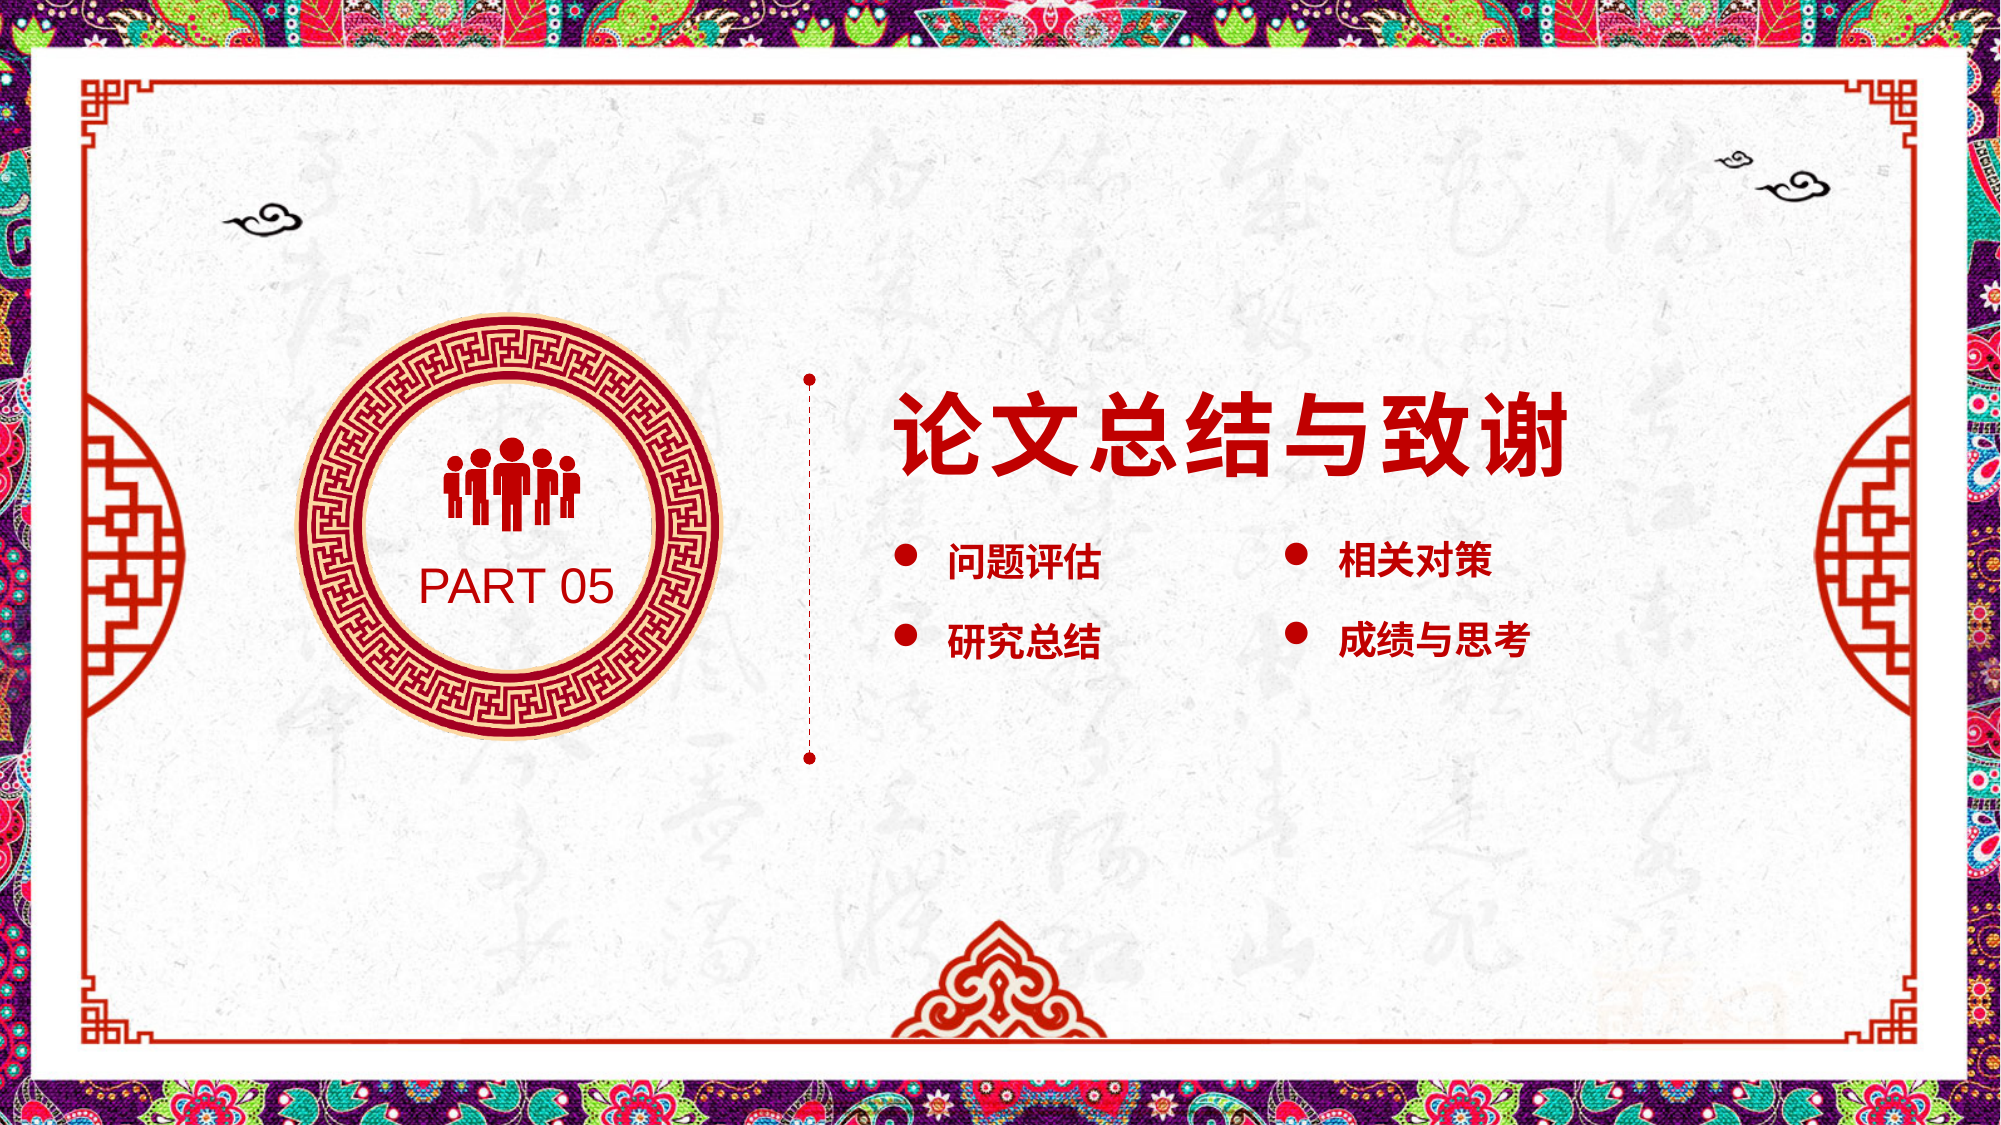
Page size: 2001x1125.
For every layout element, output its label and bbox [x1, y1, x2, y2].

picture [0, 0, 2001, 1125]
text_box [809, 377, 1726, 759]
